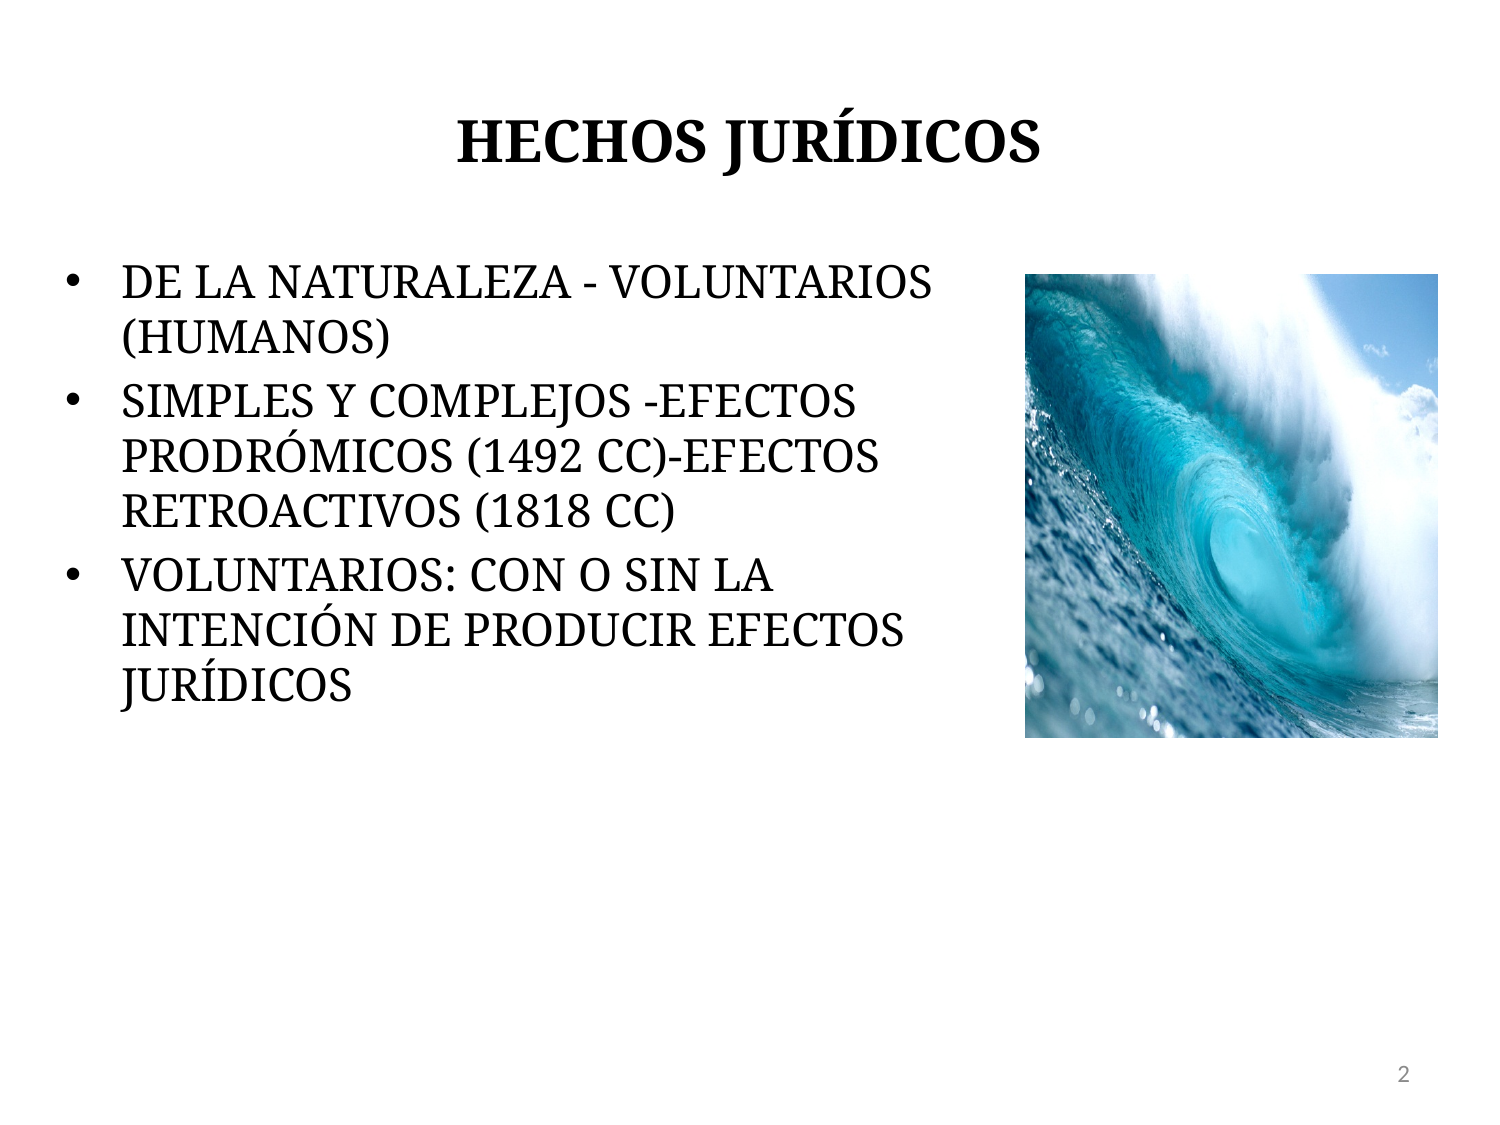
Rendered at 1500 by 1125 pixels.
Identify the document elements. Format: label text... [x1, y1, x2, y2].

title HECHOS JURÍDICOS [75, 45, 1425, 233]
slide_number 2 [1074, 1042, 1425, 1103]
list DE LA NATURALEZA - VOLUNTARIOS (HUMANOS) SIMPLES Y COMPLEJOS -EFECTOS PRODRÓMICOS (1492 CC)-EFECTOS RETROACTIVOS (1818 CC) VOLUNTARIOS: CON O SIN LA INTENCIÓN DE PRODUCIR EFECTOS JURÍDICOS [50, 245, 950, 1013]
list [1024, 273, 1438, 738]
